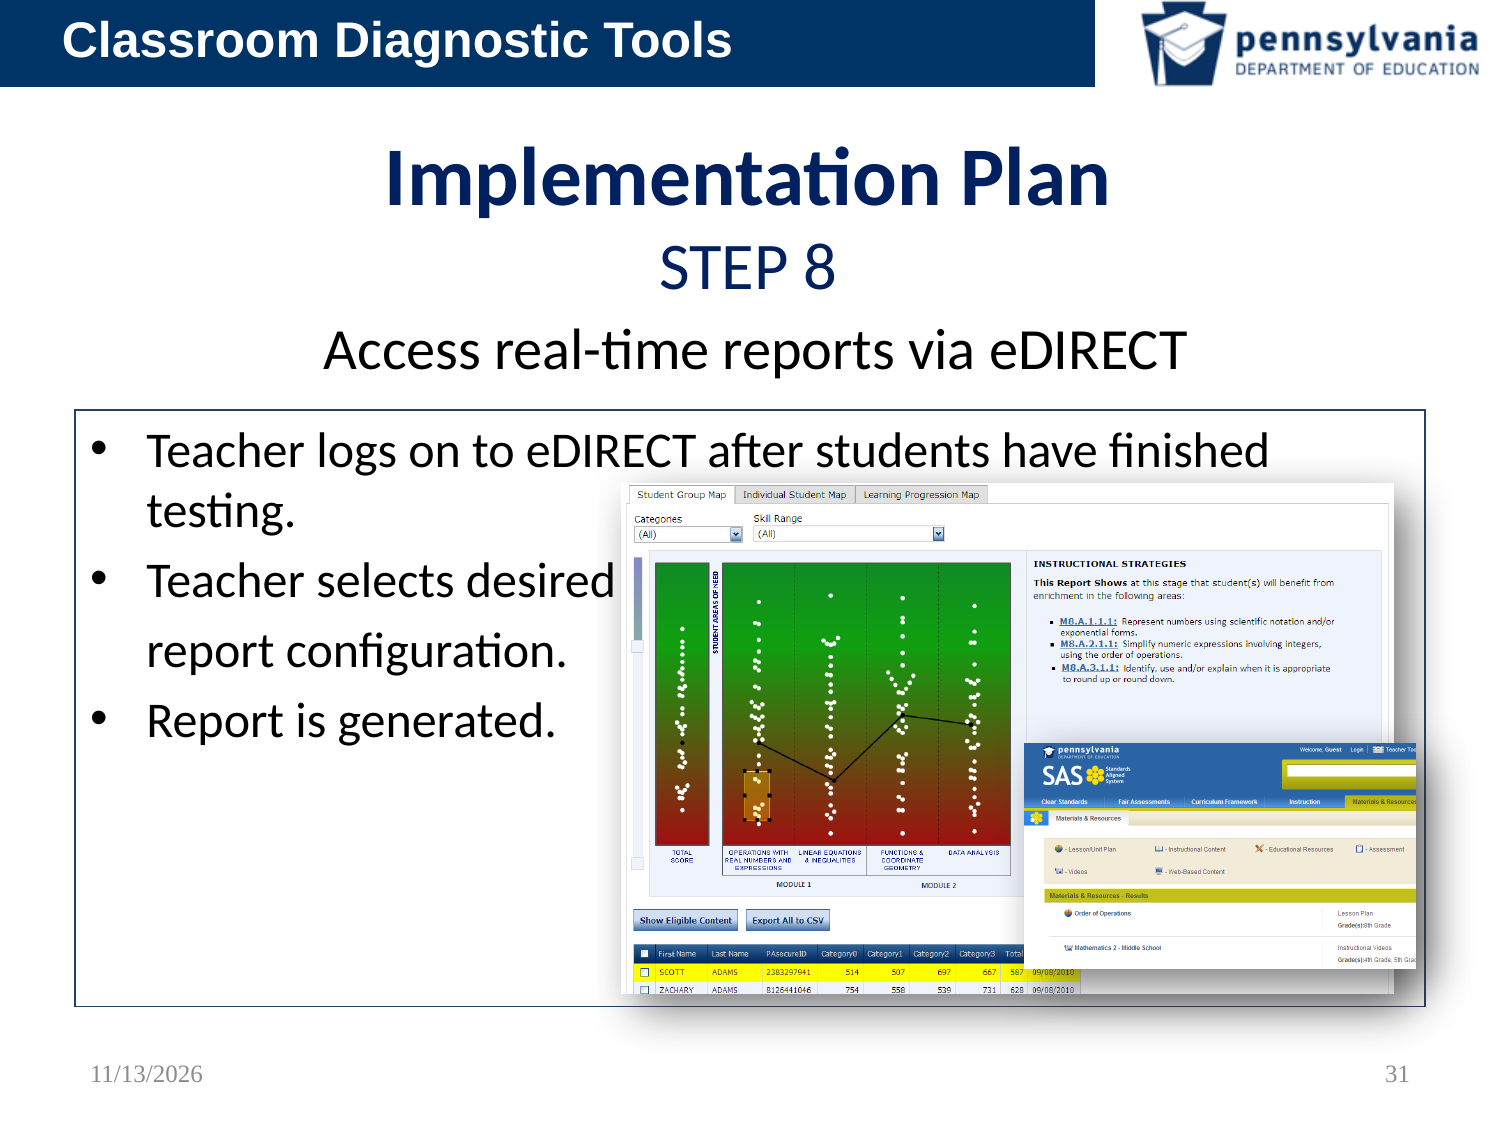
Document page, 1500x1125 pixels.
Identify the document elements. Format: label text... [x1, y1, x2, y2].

slide_number 31 [1074, 1042, 1425, 1103]
picture [1134, 0, 1485, 90]
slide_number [75, 1042, 425, 1103]
picture [621, 483, 1416, 995]
title Implementation Plan STEP 8 Access real-time reports via eDIRECT [73, 146, 1424, 359]
list Teacher logs on to eDIRECT after students have finished testing. Teacher selects desired report configuration. Report is generated. [74, 409, 1426, 1007]
